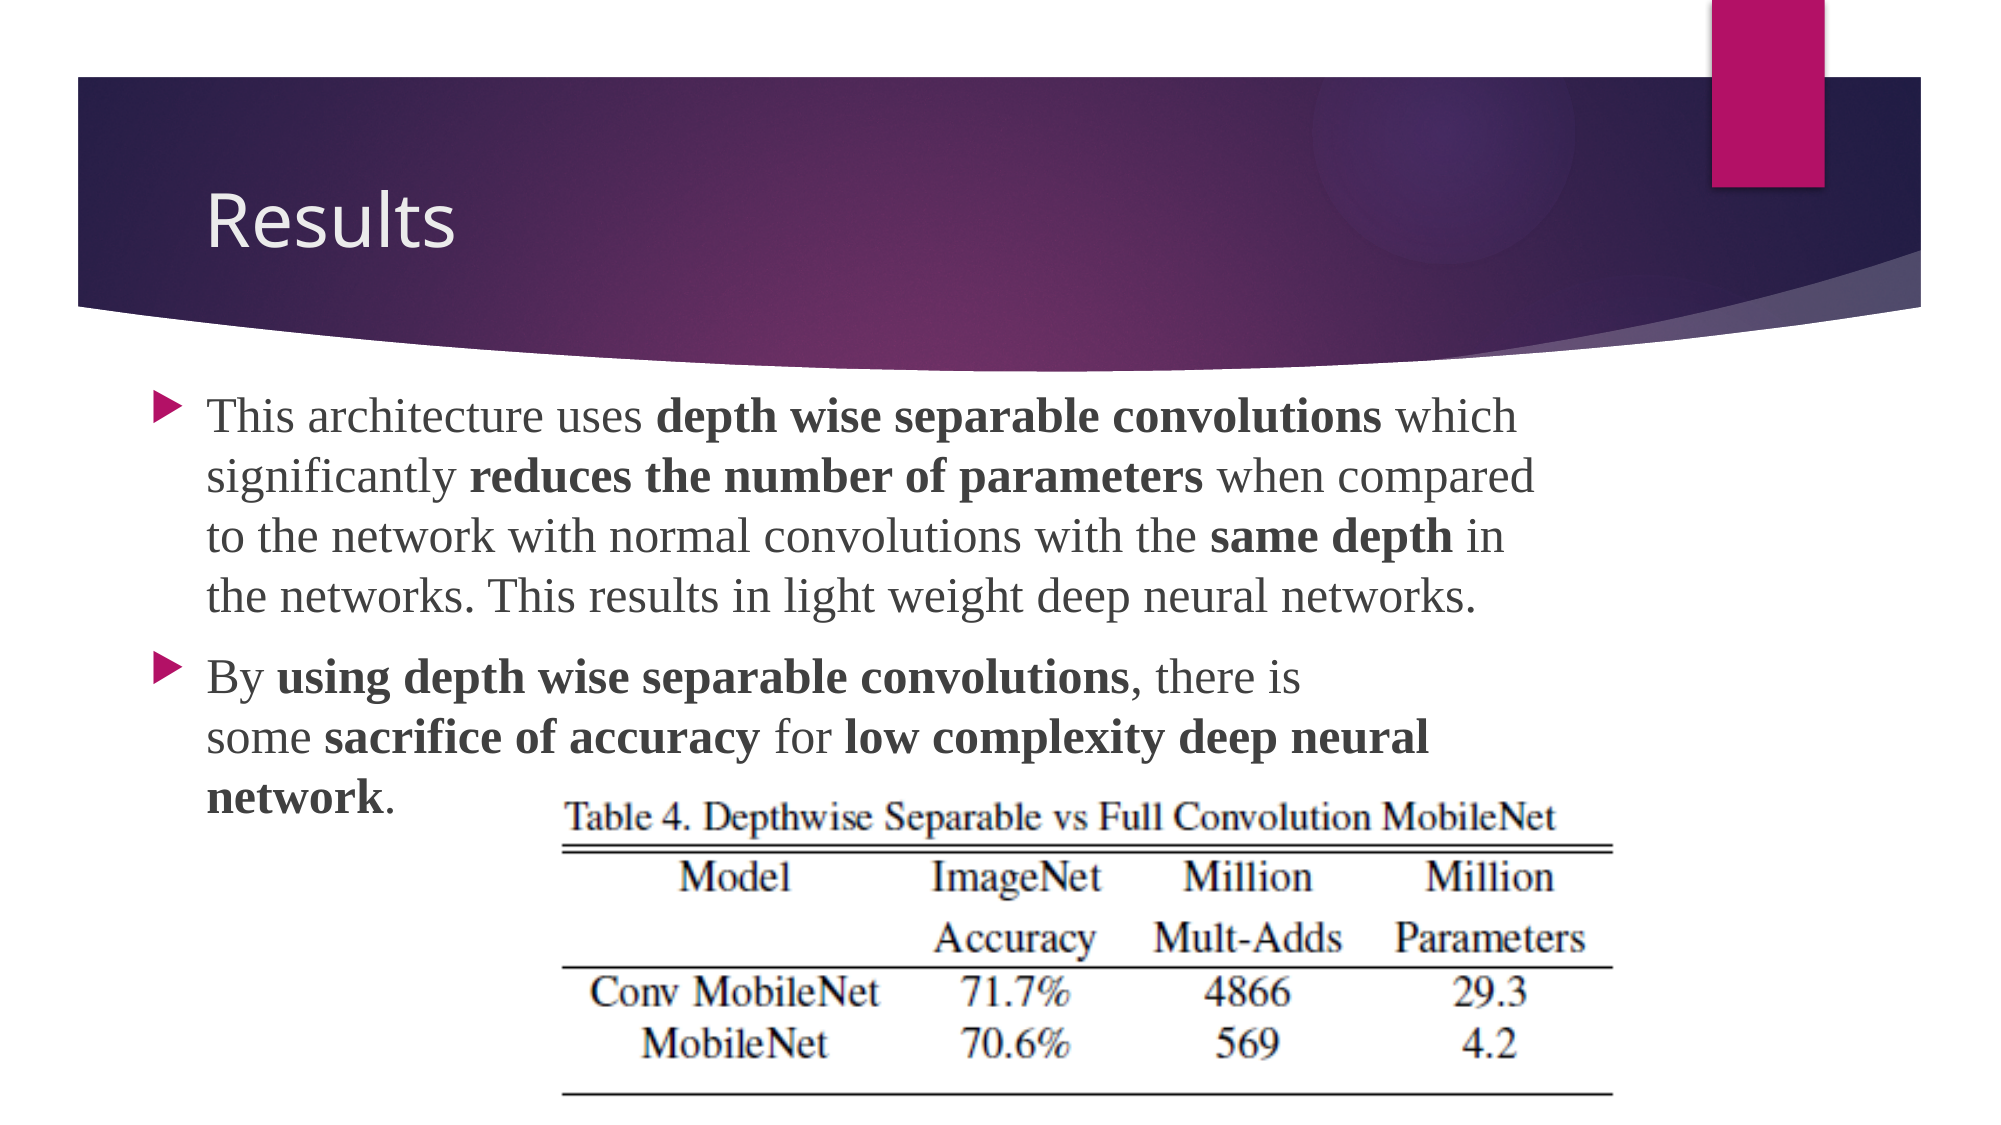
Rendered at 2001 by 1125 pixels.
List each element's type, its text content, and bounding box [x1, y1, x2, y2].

picture [544, 779, 1638, 1116]
title Results [189, 159, 1627, 276]
list This architecture uses depth wise separable convolutions which significantly reduces the number of parameters when compared to the network with normal convolutions with the same depth in the networks. This results in light weight deep neural networks. By using depth wise separable convolutions, there is some sacrifice of accuracy for low complexity deep neural network. [134, 374, 1583, 936]
